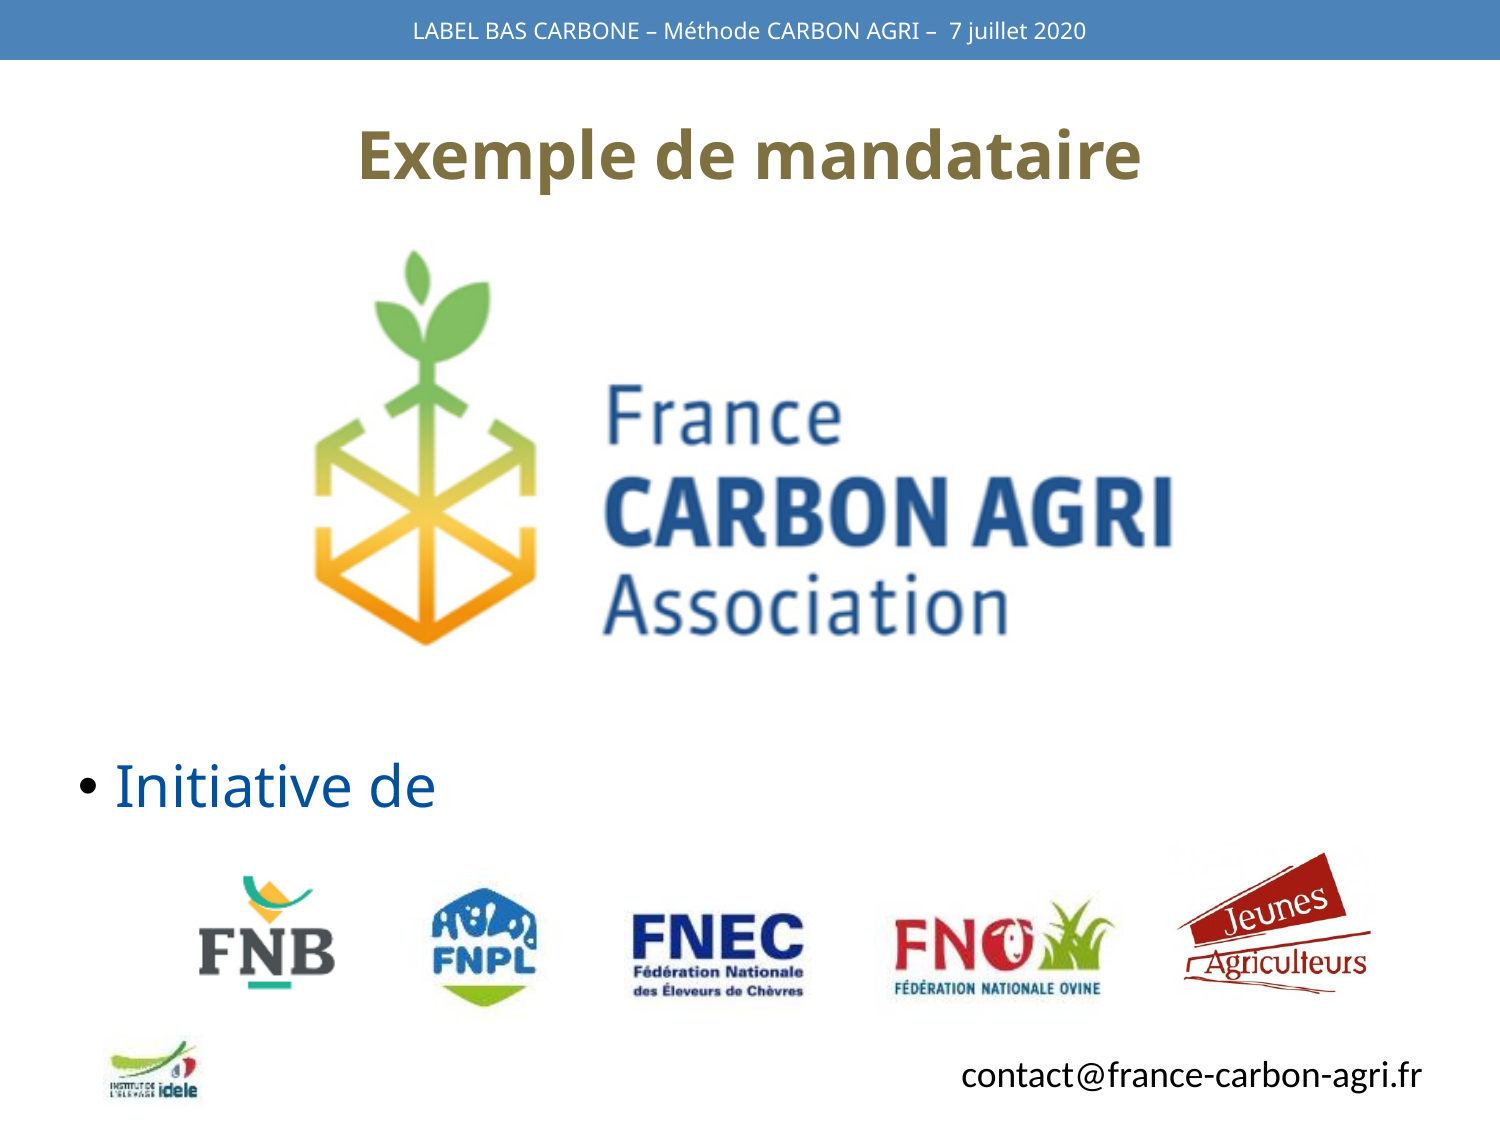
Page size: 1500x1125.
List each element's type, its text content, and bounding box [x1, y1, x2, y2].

picture [266, 205, 1271, 708]
picture [1166, 842, 1376, 1002]
picture [187, 856, 346, 1015]
picture [103, 1035, 205, 1107]
footer LABEL BAS CARBONE – Méthode CARBON AGRI – 7 juillet 2020 [103, 0, 1397, 60]
text_box contact@france-carbon-agri.fr [946, 1042, 1438, 1102]
title Exemple de mandataire [103, 70, 1397, 246]
list Initiative de [62, 749, 1413, 886]
picture [624, 860, 812, 1019]
picture [409, 868, 562, 1027]
picture [874, 890, 1124, 1015]
